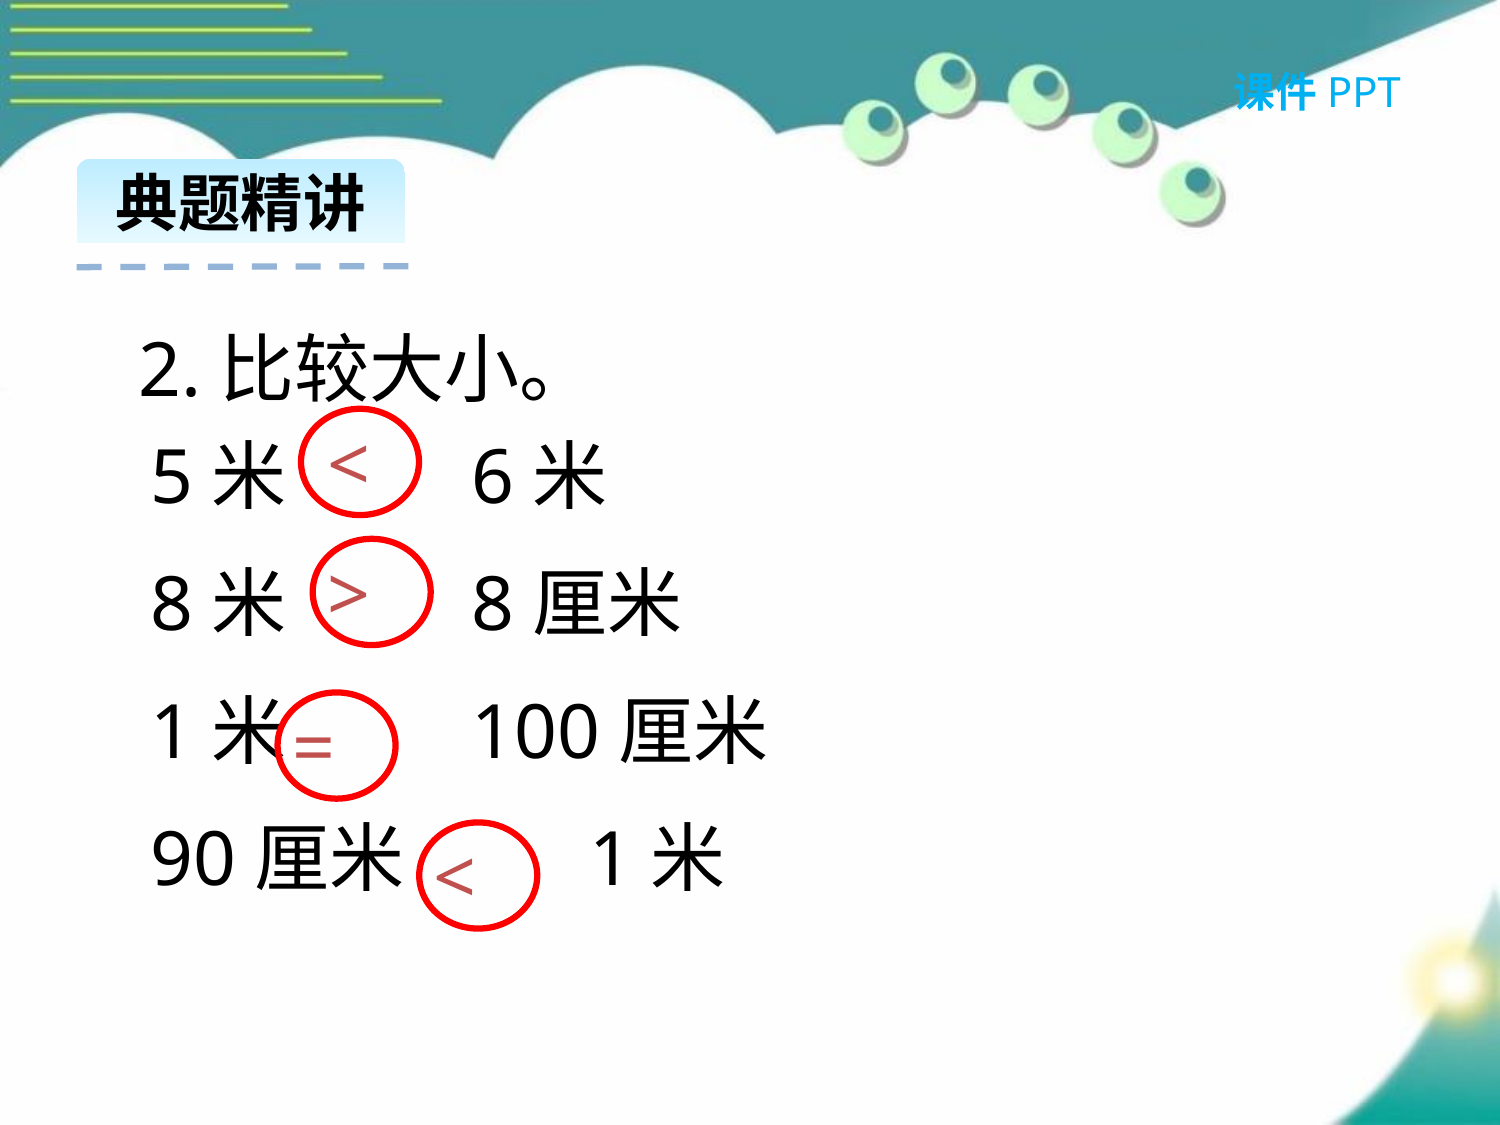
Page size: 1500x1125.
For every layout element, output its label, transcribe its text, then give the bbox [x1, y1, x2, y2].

text_box 2.比较大小。 [123, 314, 1287, 420]
text_box = [277, 692, 396, 798]
text_box < [419, 822, 538, 928]
picture [0, 0, 1500, 1125]
text_box 课件PPT [1218, 58, 1418, 124]
text_box 典题精讲 [76, 158, 405, 244]
text_box [301, 431, 312, 493]
text_box < [312, 420, 431, 514]
text_box 5米 6米 8米 8厘米 1米 100厘米 90厘米 1米 [135, 420, 1447, 909]
text_box > [312, 538, 432, 644]
